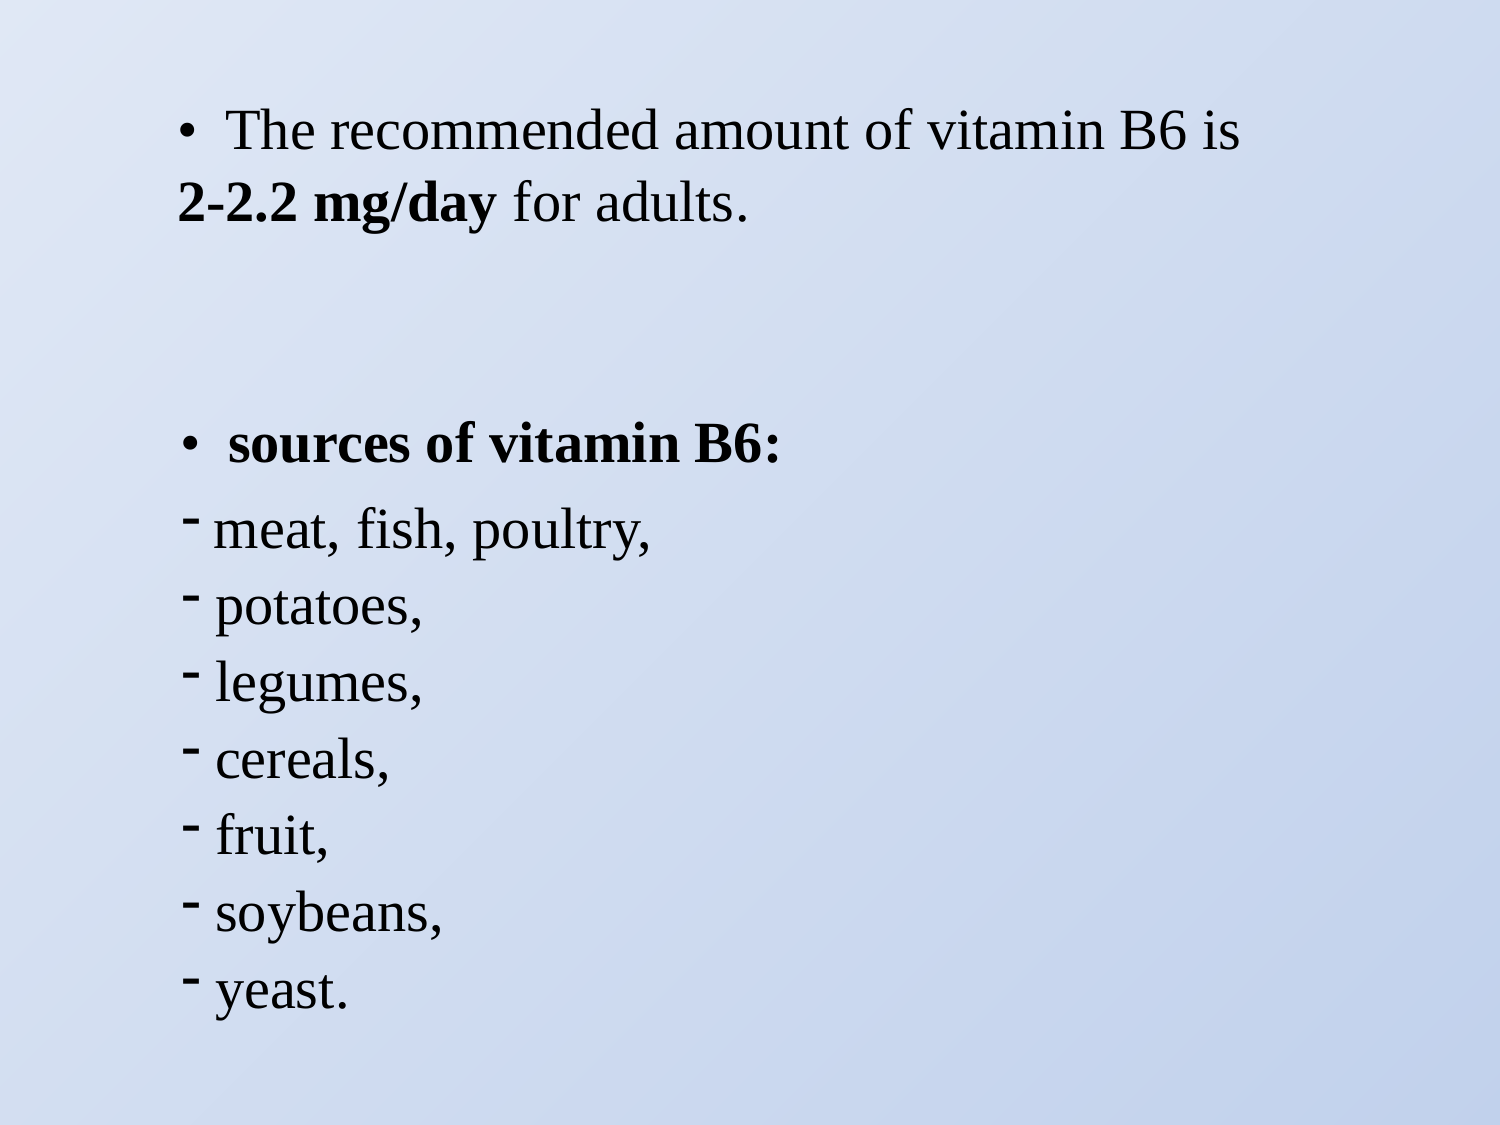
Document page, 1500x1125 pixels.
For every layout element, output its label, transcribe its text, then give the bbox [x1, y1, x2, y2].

text_box meat, fish, poultry, potatoes, legumes, cereals, fruit, soybeans, yeast. [181, 483, 667, 1097]
text_box • sources of vitamin B6: [179, 397, 798, 552]
text_box • The recommended amount of vitamin B6 is 2-2.2 mg/day for adults. [177, 89, 1400, 306]
